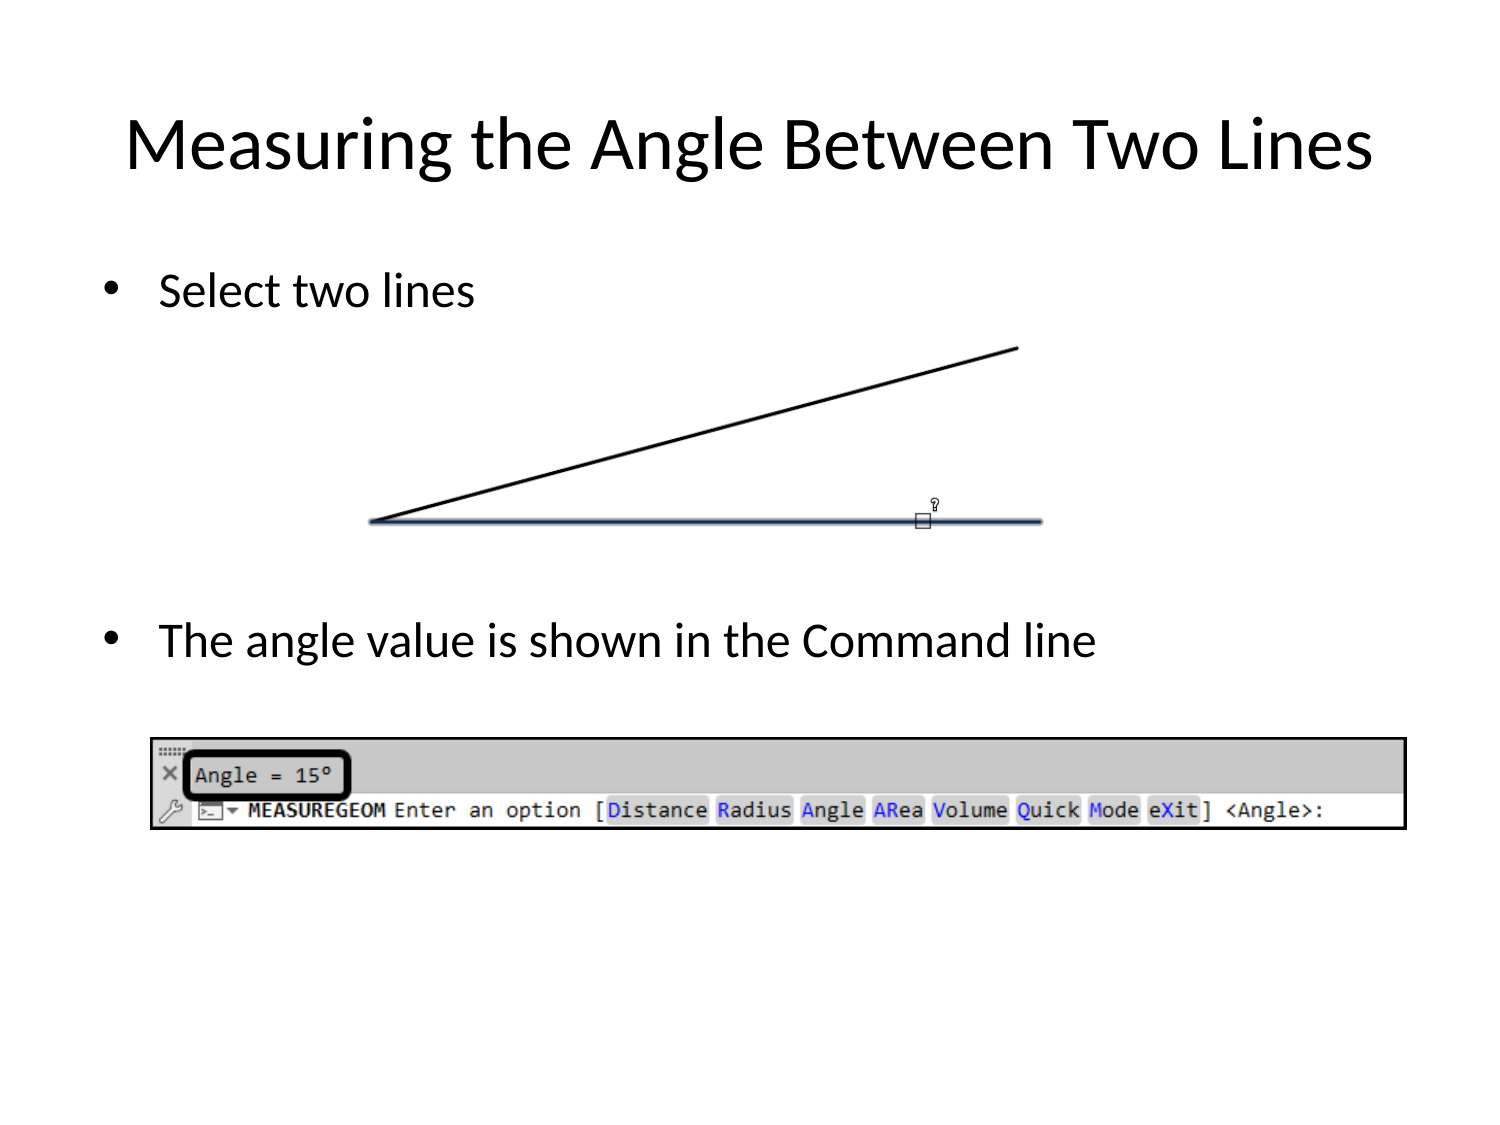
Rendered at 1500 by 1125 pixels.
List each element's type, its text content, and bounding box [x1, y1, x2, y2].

picture [149, 737, 1407, 830]
list Select two lines The angle value is shown in the Command line [87, 249, 1213, 950]
picture [362, 337, 1055, 538]
title Measuring the Angle Between Two Lines [75, 45, 1425, 233]
